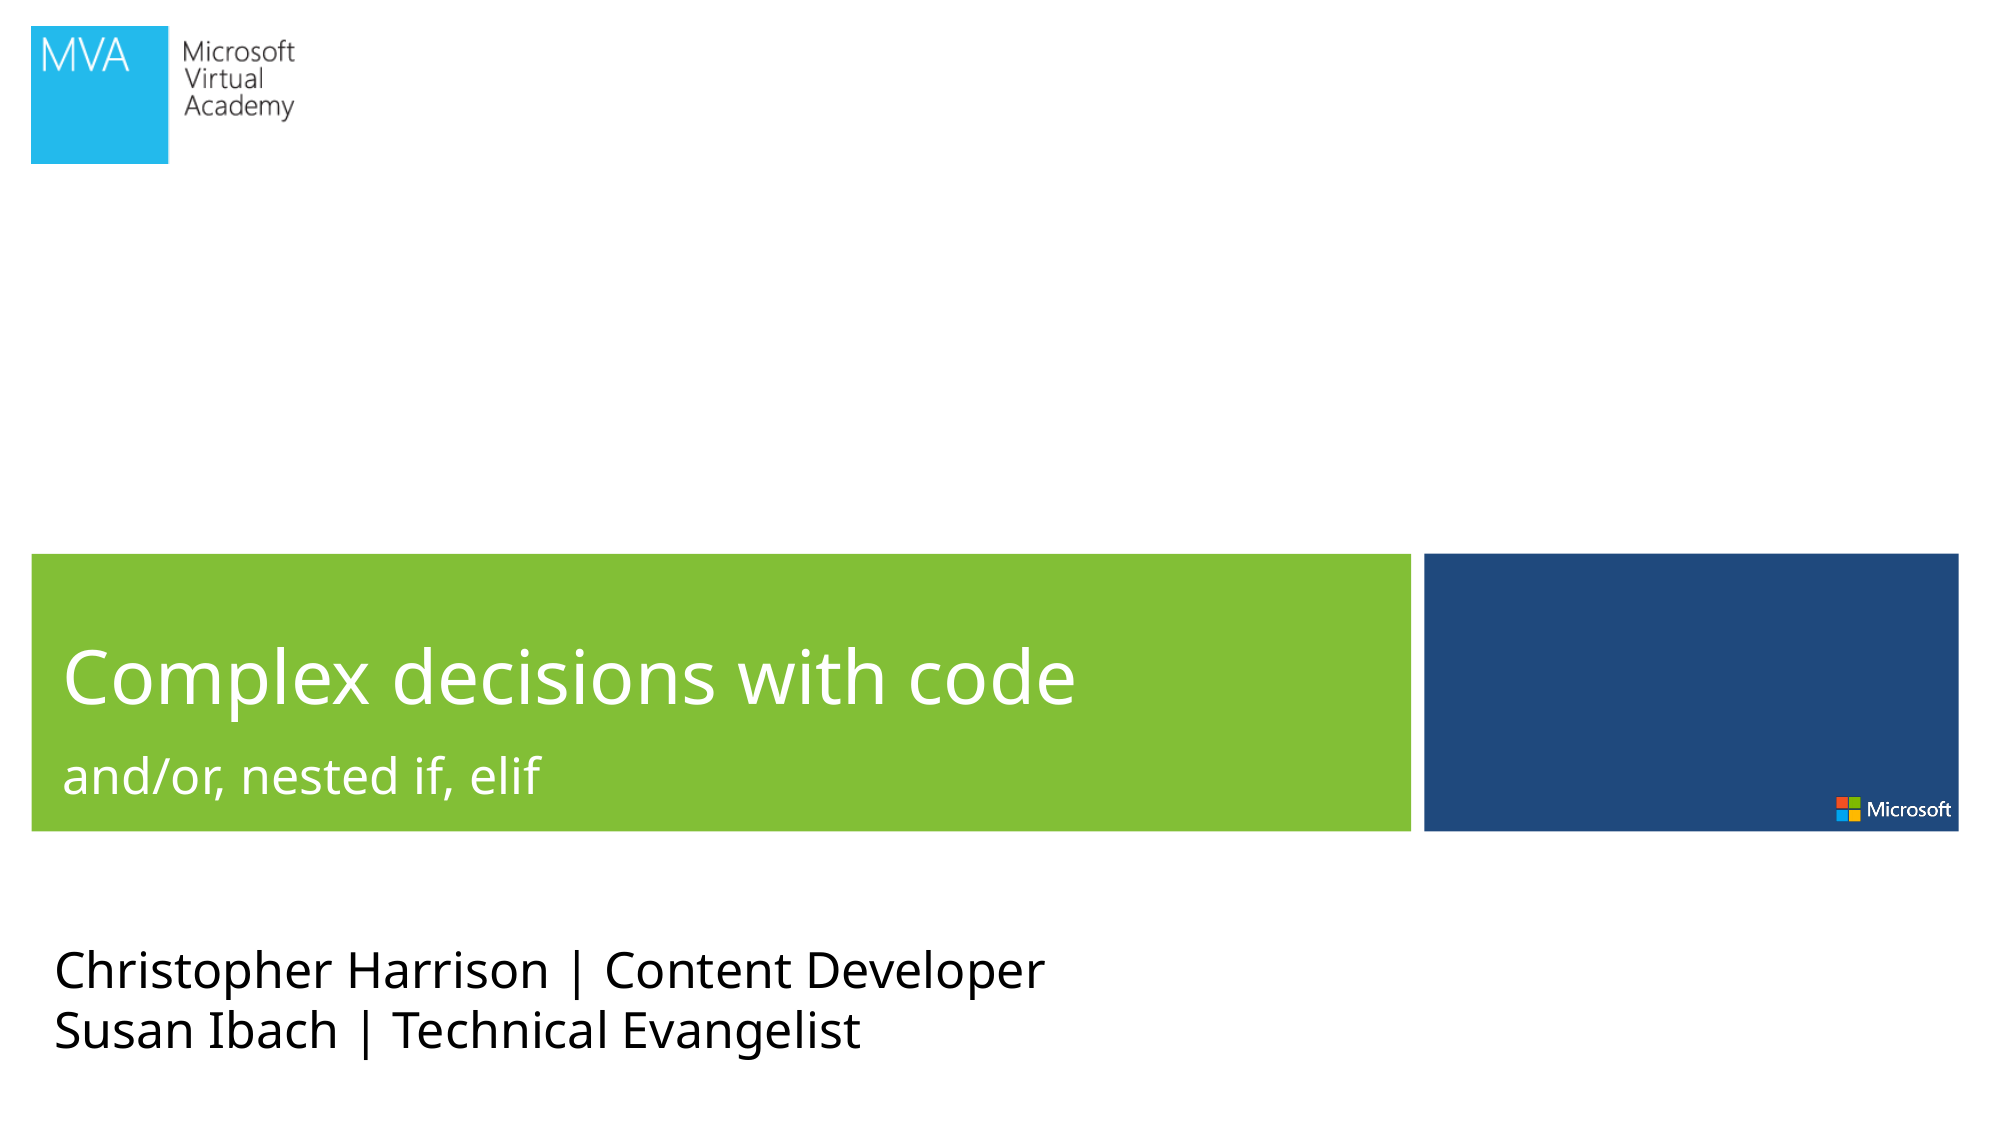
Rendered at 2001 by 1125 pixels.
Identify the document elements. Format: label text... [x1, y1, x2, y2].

subtitle Christopher Harrison | Content Developer Susan Ibach | Technical Evangelist [31, 841, 1412, 1082]
list Complex decisions with code and/or, nested if, elif [47, 568, 1396, 813]
picture [1834, 790, 1956, 827]
picture [31, 26, 374, 164]
